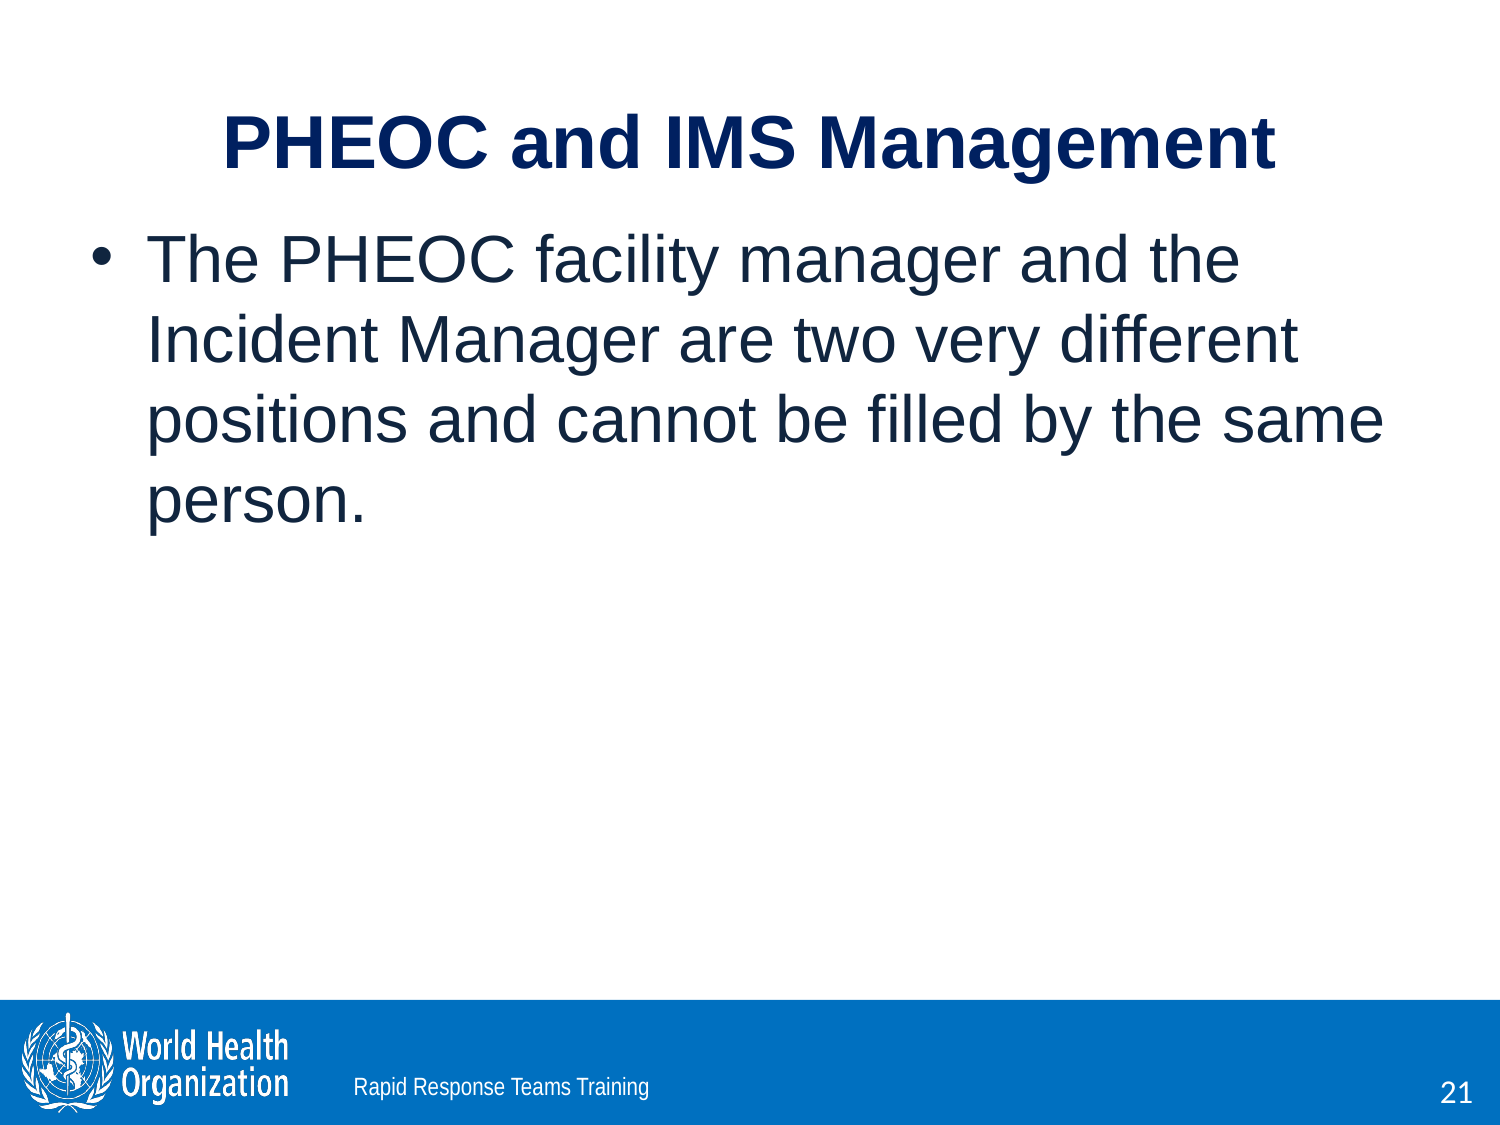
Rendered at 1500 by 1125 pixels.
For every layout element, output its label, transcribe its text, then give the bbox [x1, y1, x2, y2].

title PHEOC and IMS Management [75, 45, 1425, 208]
list The PHEOC facility manager and the Incident Manager are two very different positions and cannot be filled by the same person. [75, 208, 1425, 951]
picture [21, 1012, 288, 1113]
